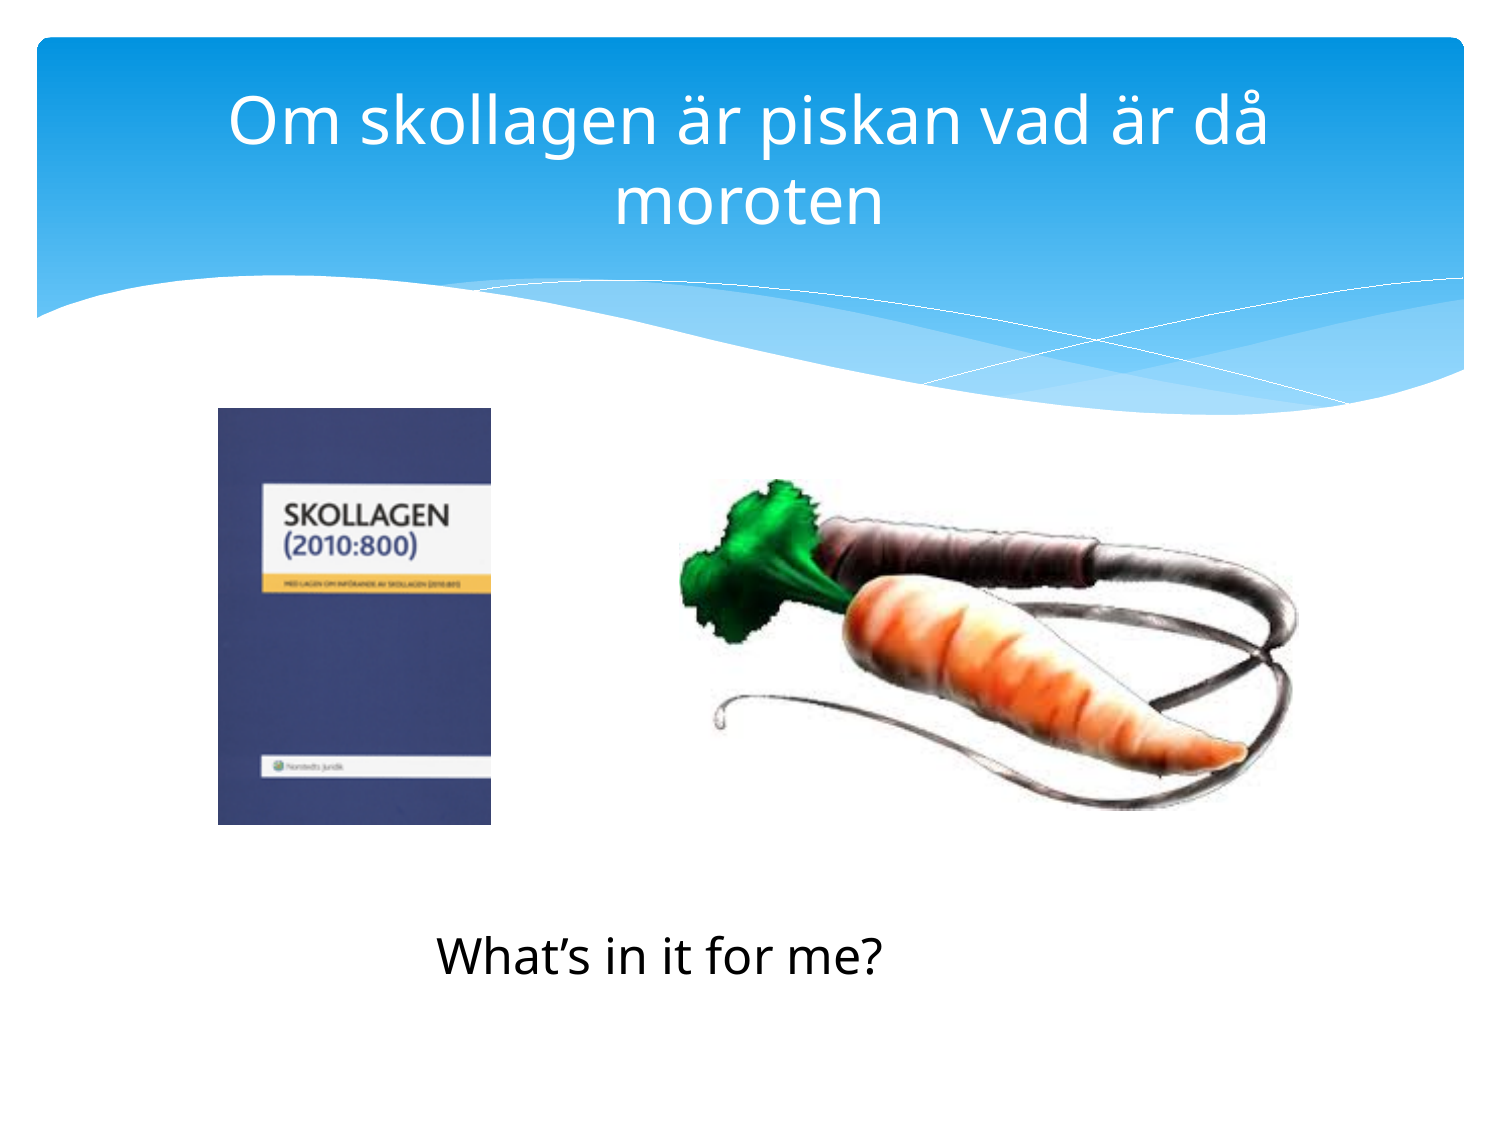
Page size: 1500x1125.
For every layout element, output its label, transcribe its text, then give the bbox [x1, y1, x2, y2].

text_box What’s in it for me? [242, 916, 1078, 992]
title Om skollagen är piskan vad är då moroten [75, 55, 1425, 261]
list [218, 408, 491, 825]
picture [678, 479, 1299, 811]
